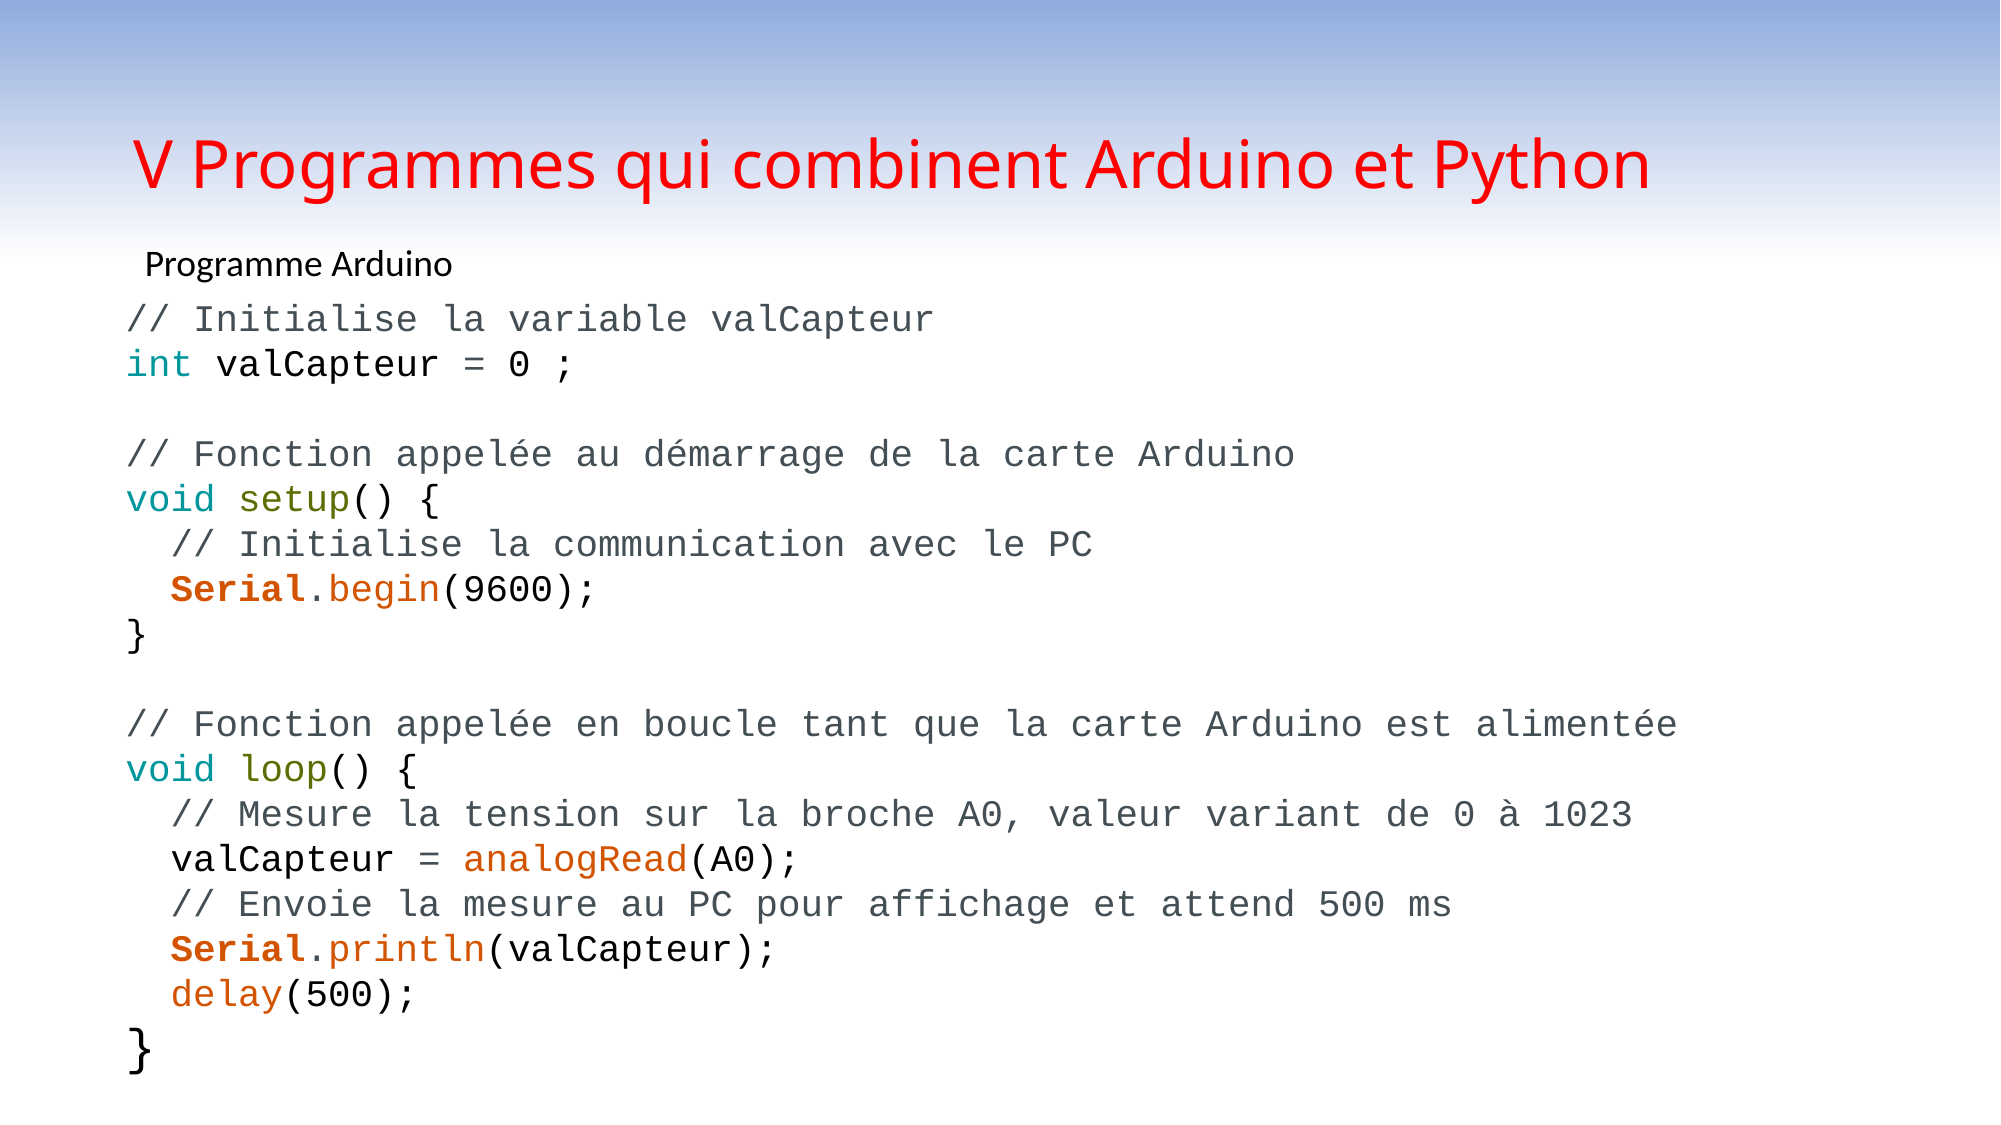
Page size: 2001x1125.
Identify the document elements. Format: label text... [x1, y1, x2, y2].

title V Programmes qui combinent Arduino et Python [118, 58, 1844, 276]
text_box Programme Arduino [130, 232, 499, 286]
text_box // Initialise la variable valCapteur int valCapteur = 0 ; // Fonction appelée au démarrage de la carte Arduino void setup() { // Initialise la communication avec le PC Serial.begin(9600); } // Fonction appelée en boucle tant que la carte Arduino est alimentée void loop() { // Mesure la tension sur la broche A0, valeur variant de 0 à 1023 valCapteur = analogRead(A0); // Envoie la mesure au PC pour affichage et attend 500 ms Serial.println(valCapteur); delay(500); } [110, 286, 1882, 1075]
